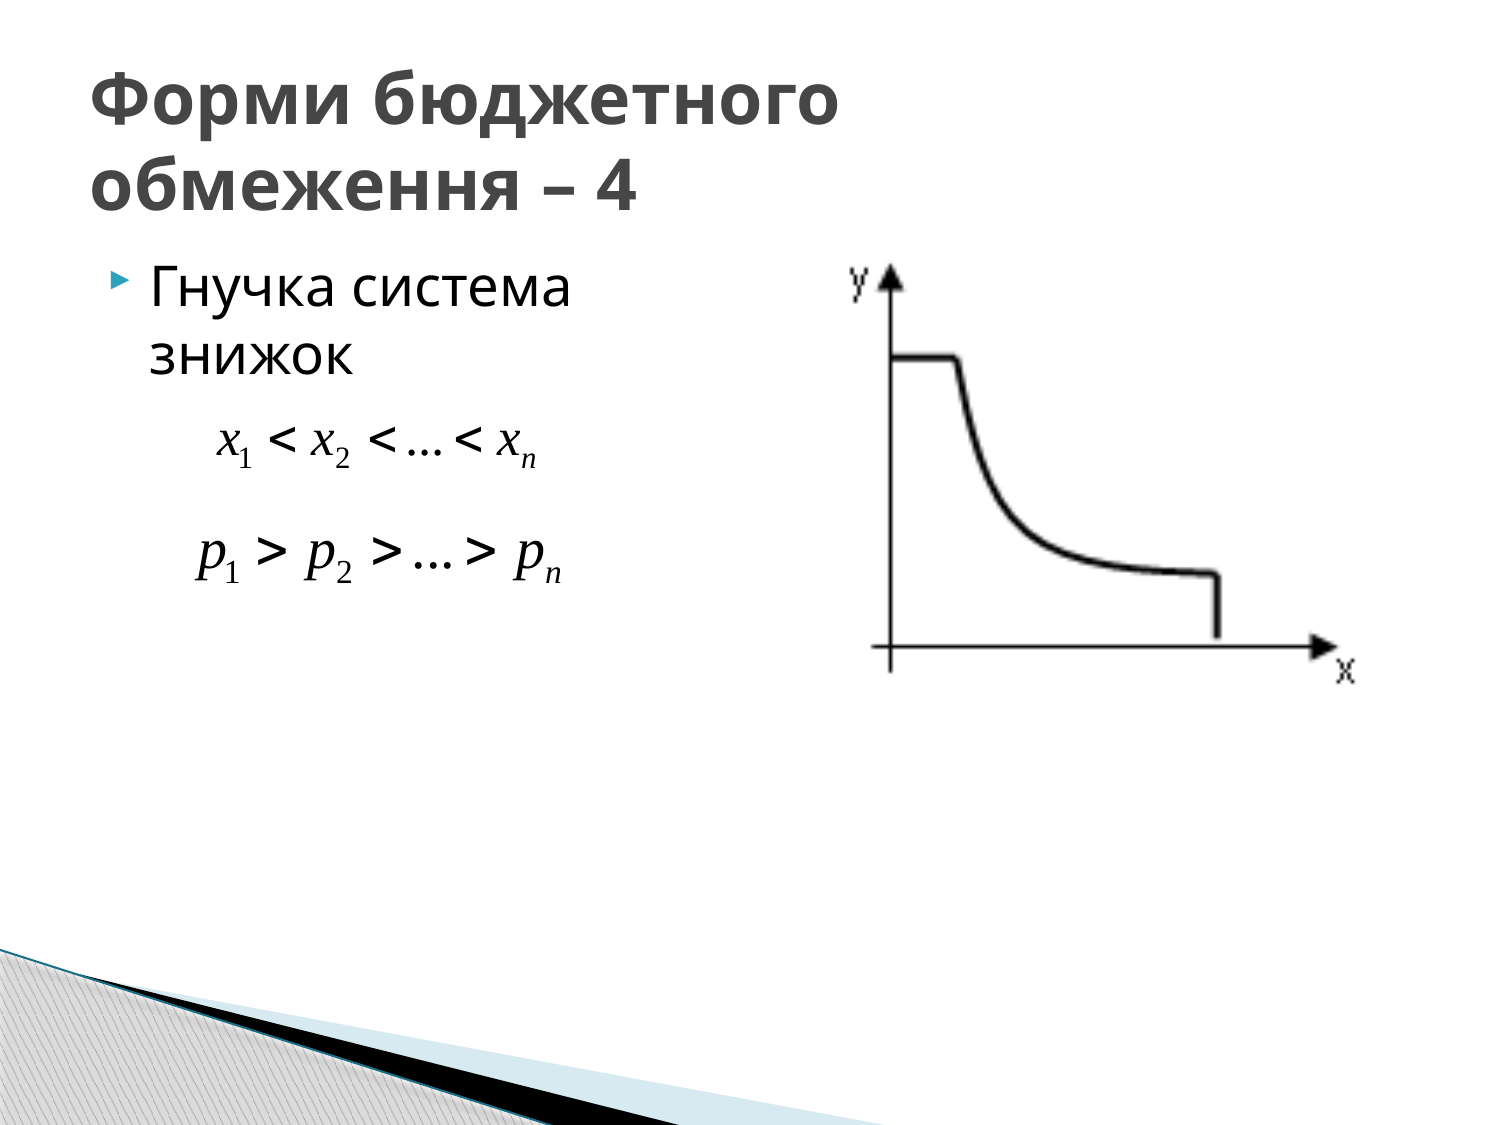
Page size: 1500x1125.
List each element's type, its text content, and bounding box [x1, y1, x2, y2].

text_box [183, 514, 570, 594]
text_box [206, 402, 547, 483]
title Форми бюджетного обмеження – 4 [75, 45, 1425, 233]
list Гнучка система знижок [75, 243, 750, 986]
picture [820, 255, 1408, 710]
